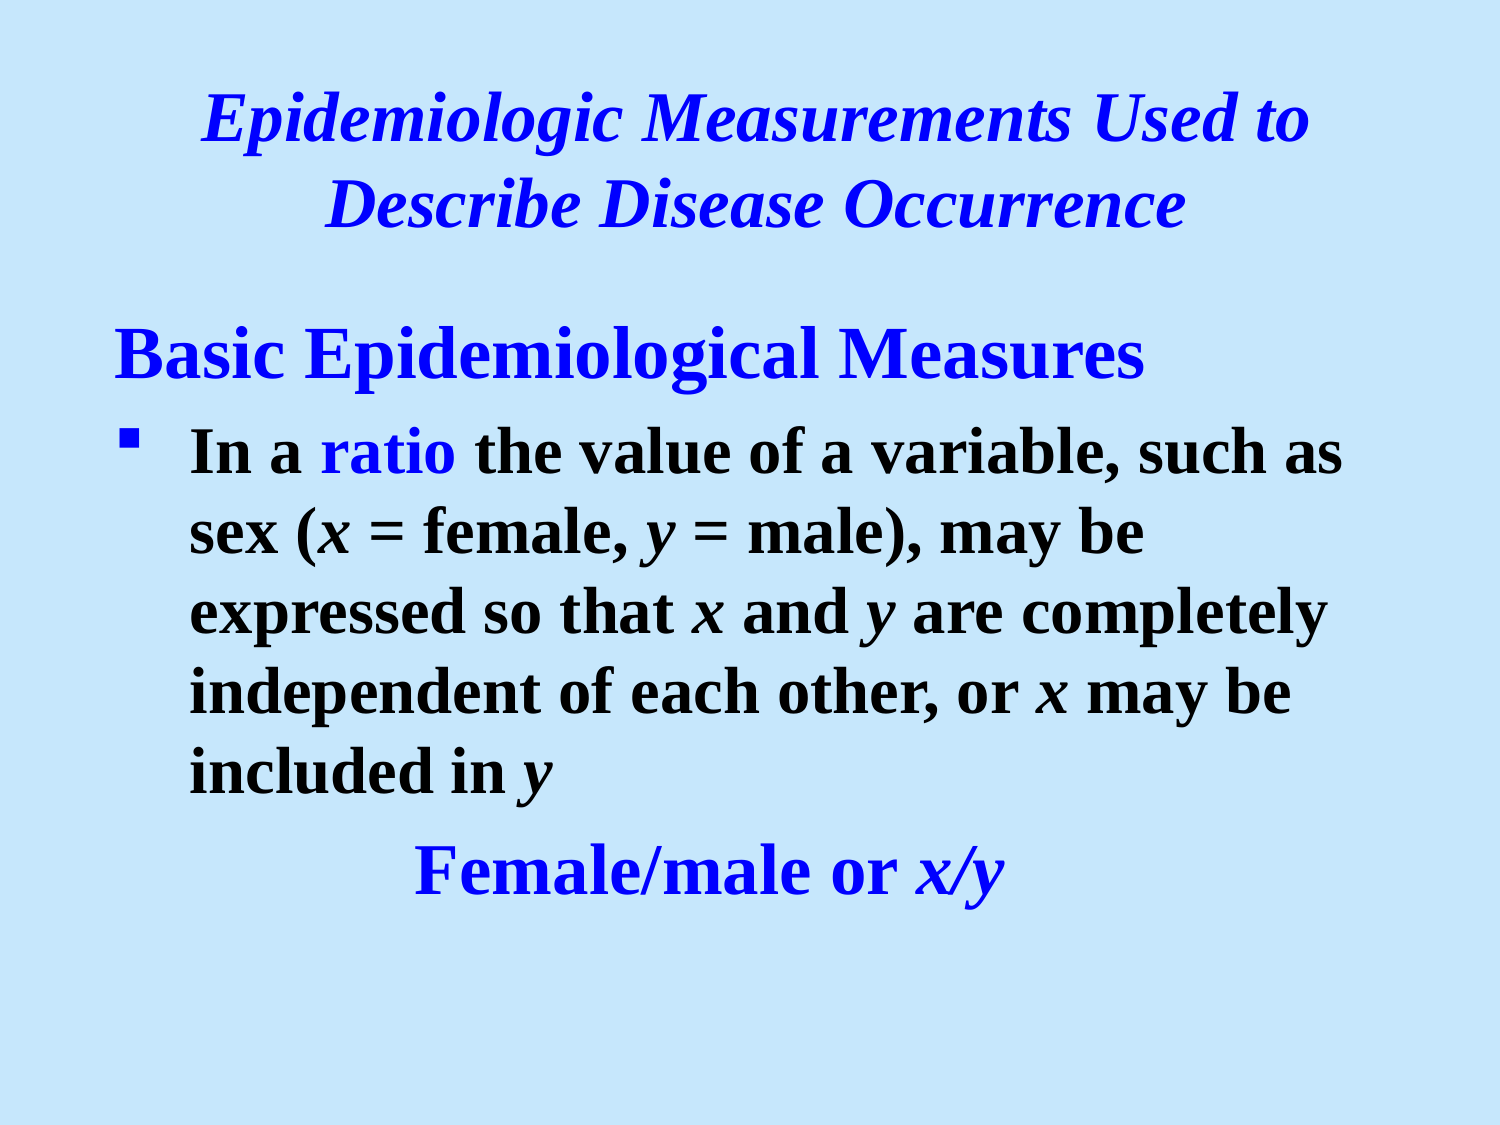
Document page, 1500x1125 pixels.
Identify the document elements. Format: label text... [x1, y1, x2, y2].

list Basic Epidemiological Measures In a ratio the value of a variable, such as sex (x = female, y = male), may be expressed so that x and y are completely independent of each other, or x may be included in y Female/male or x/y [99, 295, 1438, 1013]
title Epidemiologic Measurements Used to Describe Disease Occurrence [87, 62, 1425, 250]
